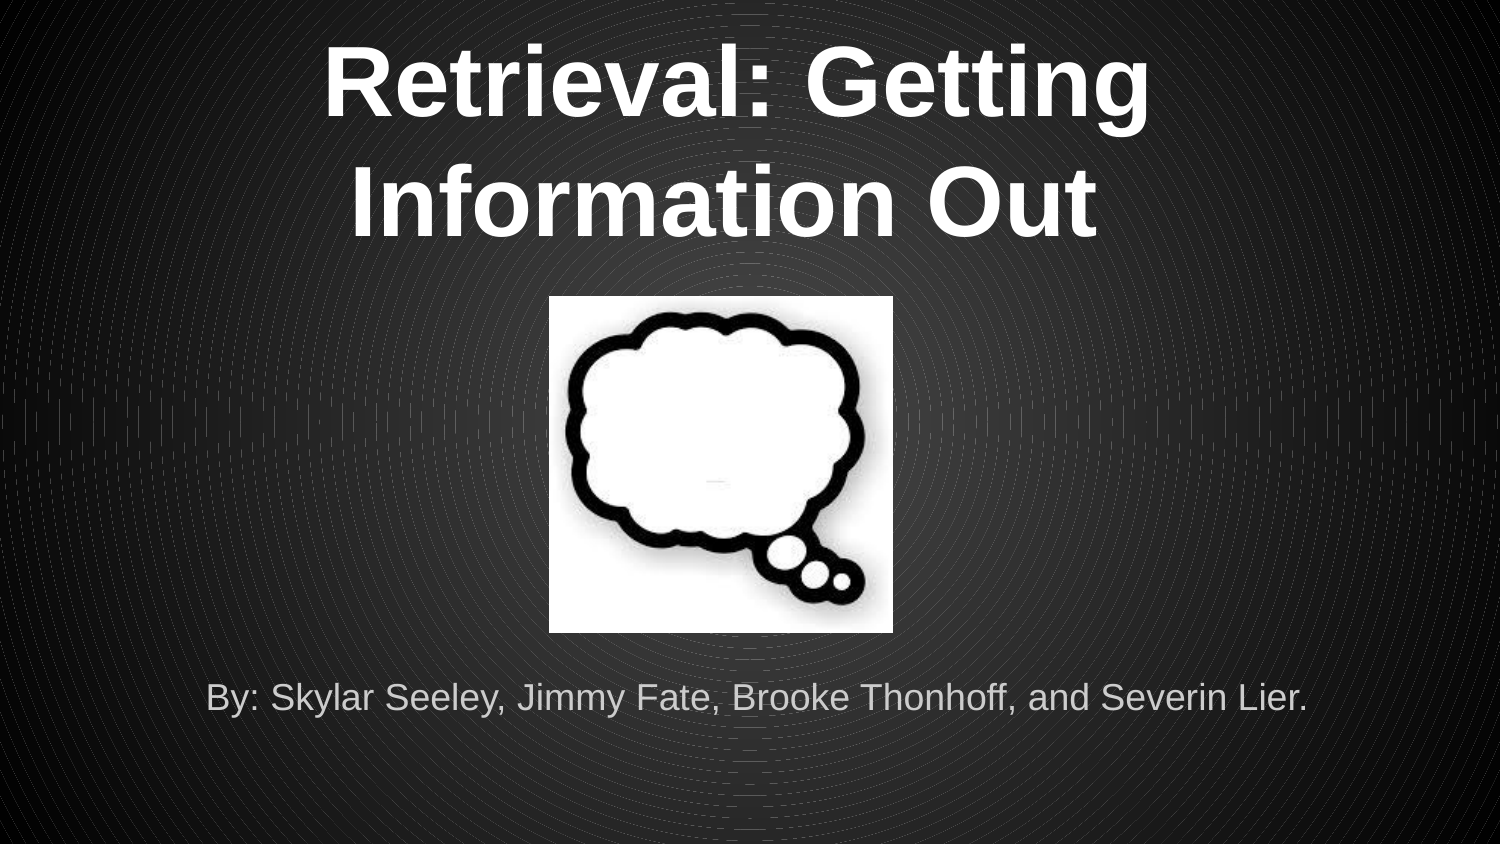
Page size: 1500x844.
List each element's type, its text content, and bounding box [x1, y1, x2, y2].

title Retrieval: Getting Information Out [100, 81, 1376, 272]
picture [549, 296, 893, 633]
subtitle By: Skylar Seeley, Jimmy Fate, Brooke Thonhoff, and Severin Lier. [119, 657, 1395, 787]
